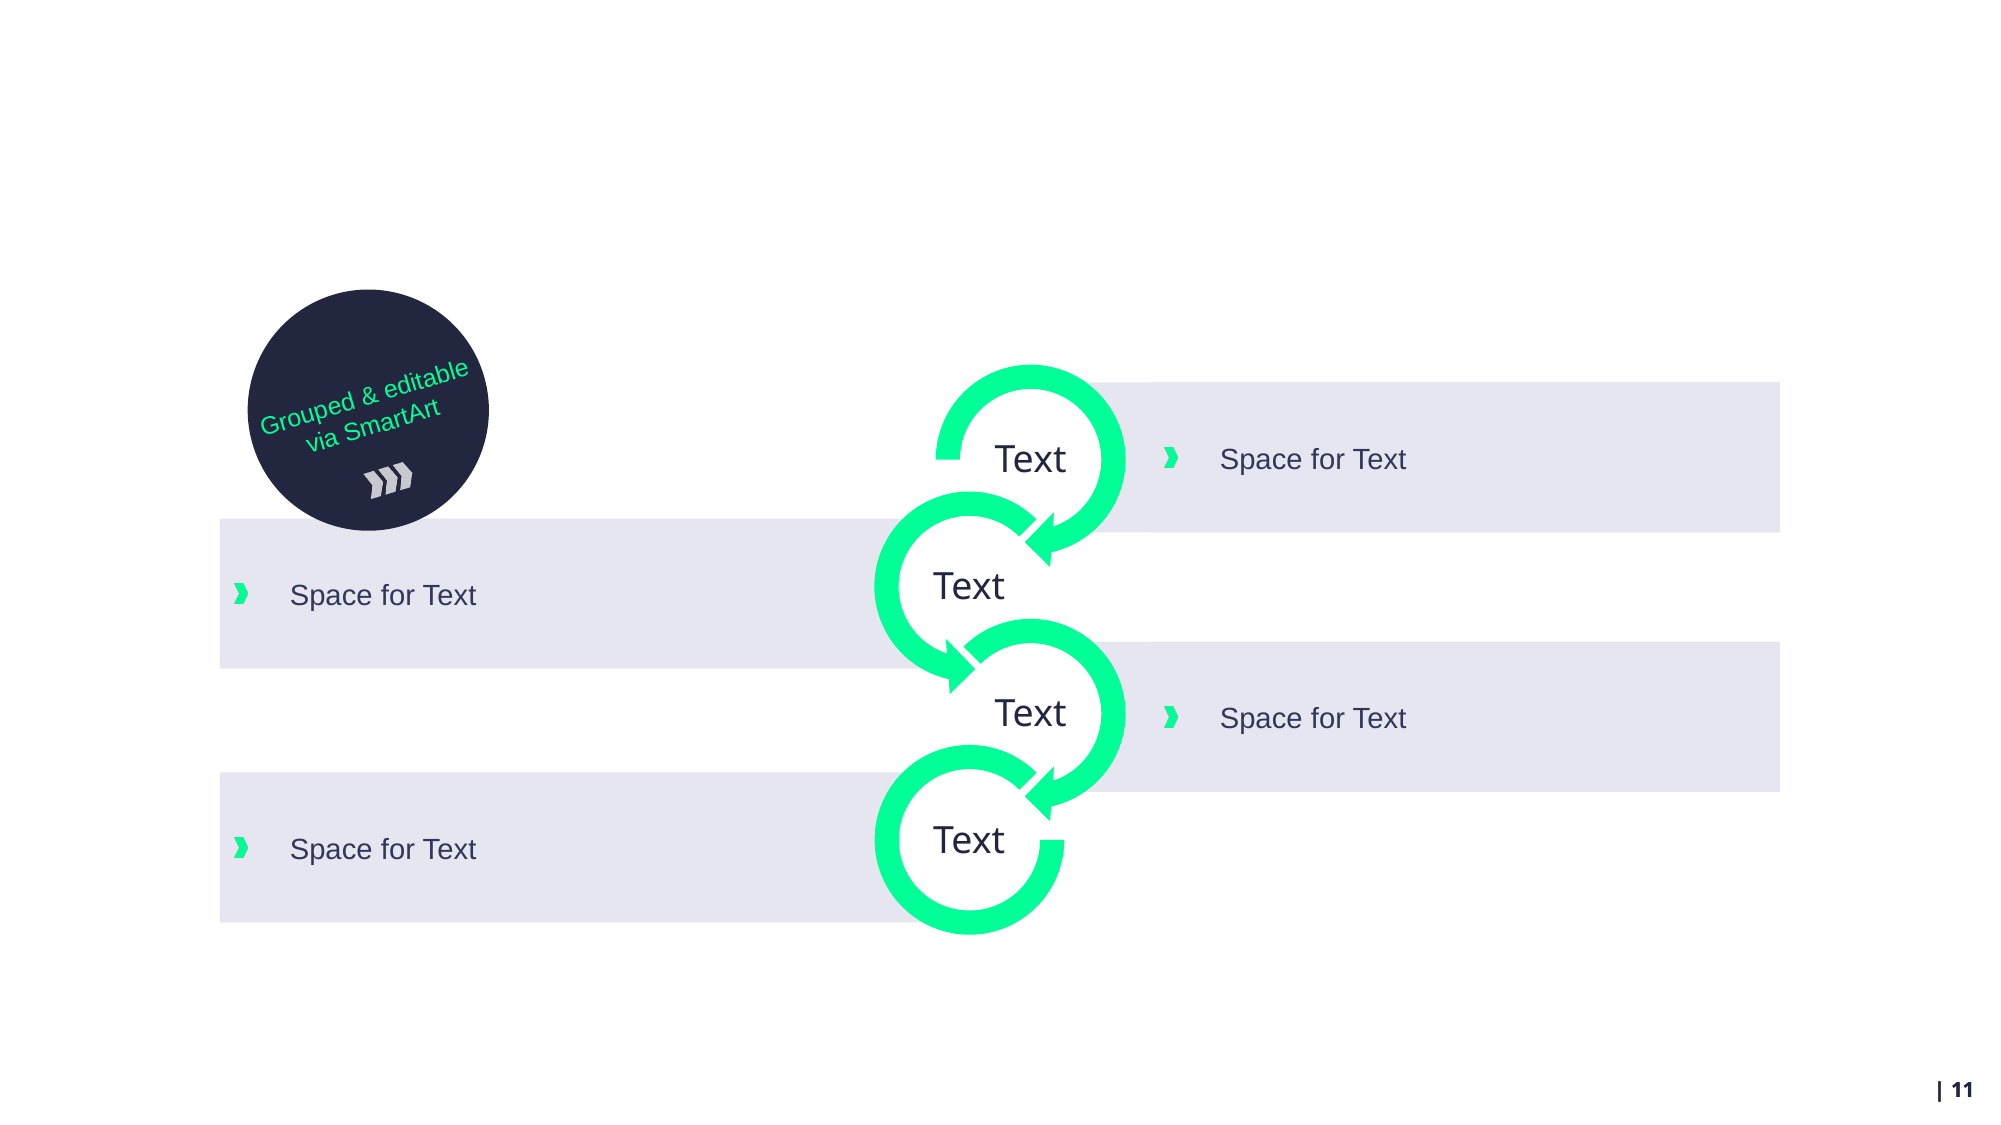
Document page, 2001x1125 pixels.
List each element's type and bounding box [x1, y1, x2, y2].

text_box [240, 288, 497, 532]
text_box [219, 348, 1781, 936]
